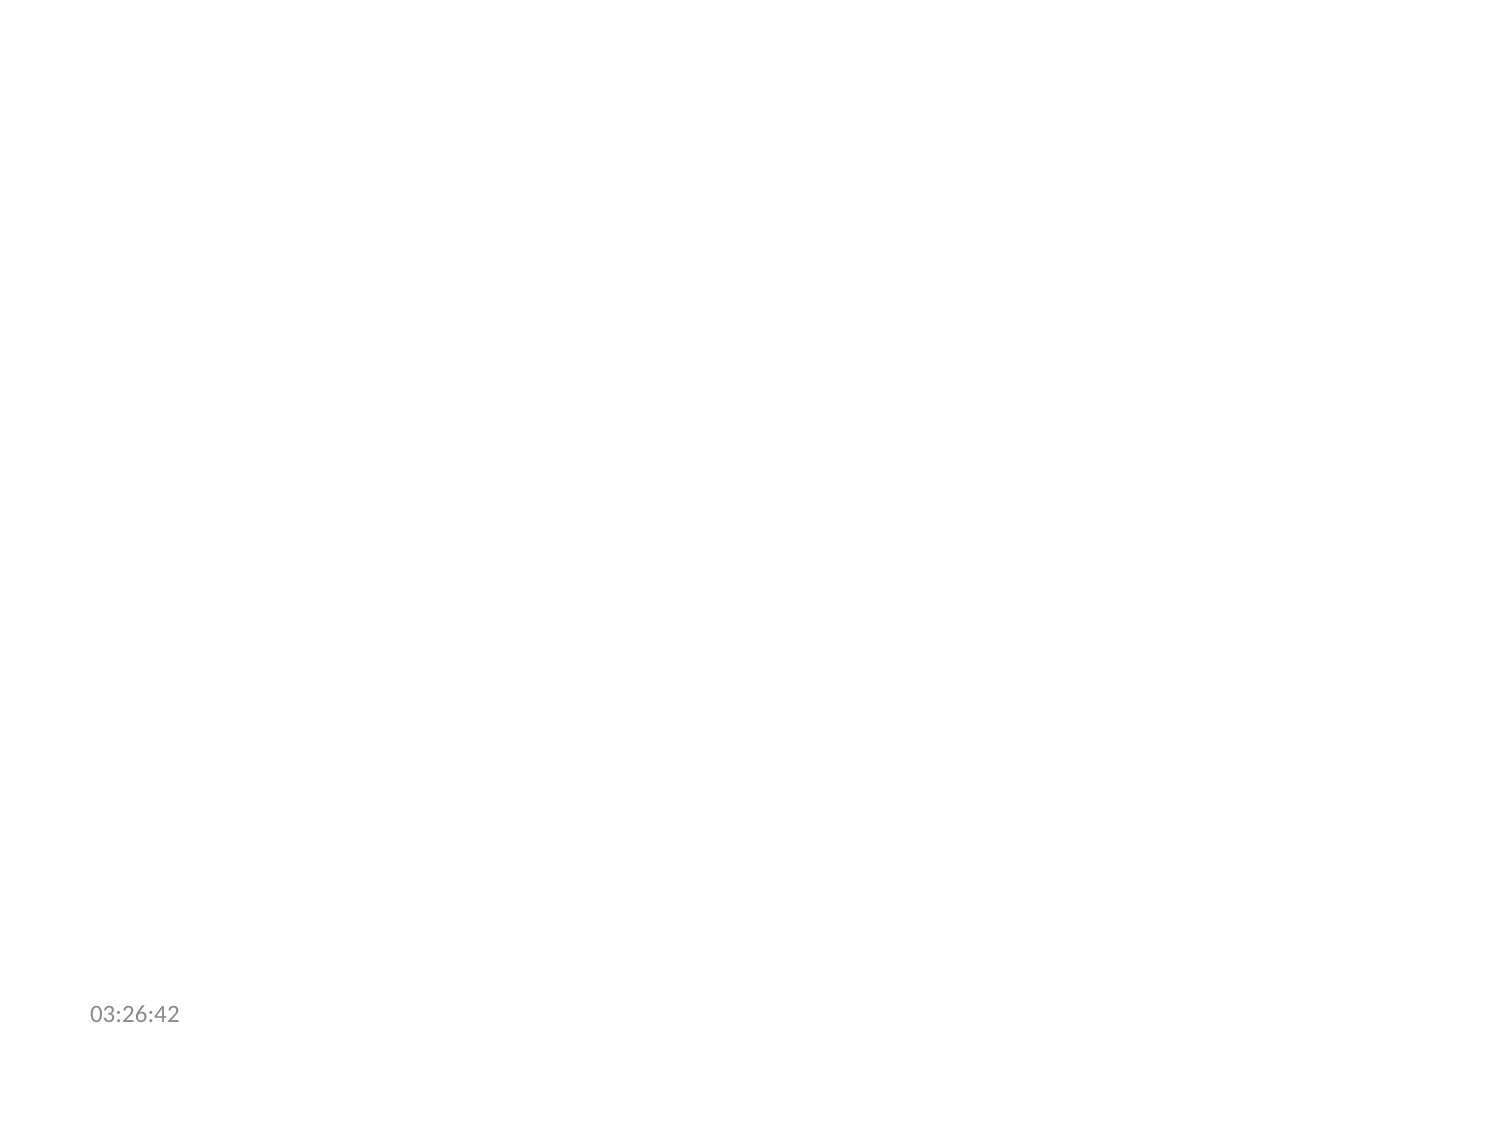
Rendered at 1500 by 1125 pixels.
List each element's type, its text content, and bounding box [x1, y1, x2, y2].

text_box 15:35:09 [75, 982, 425, 1043]
